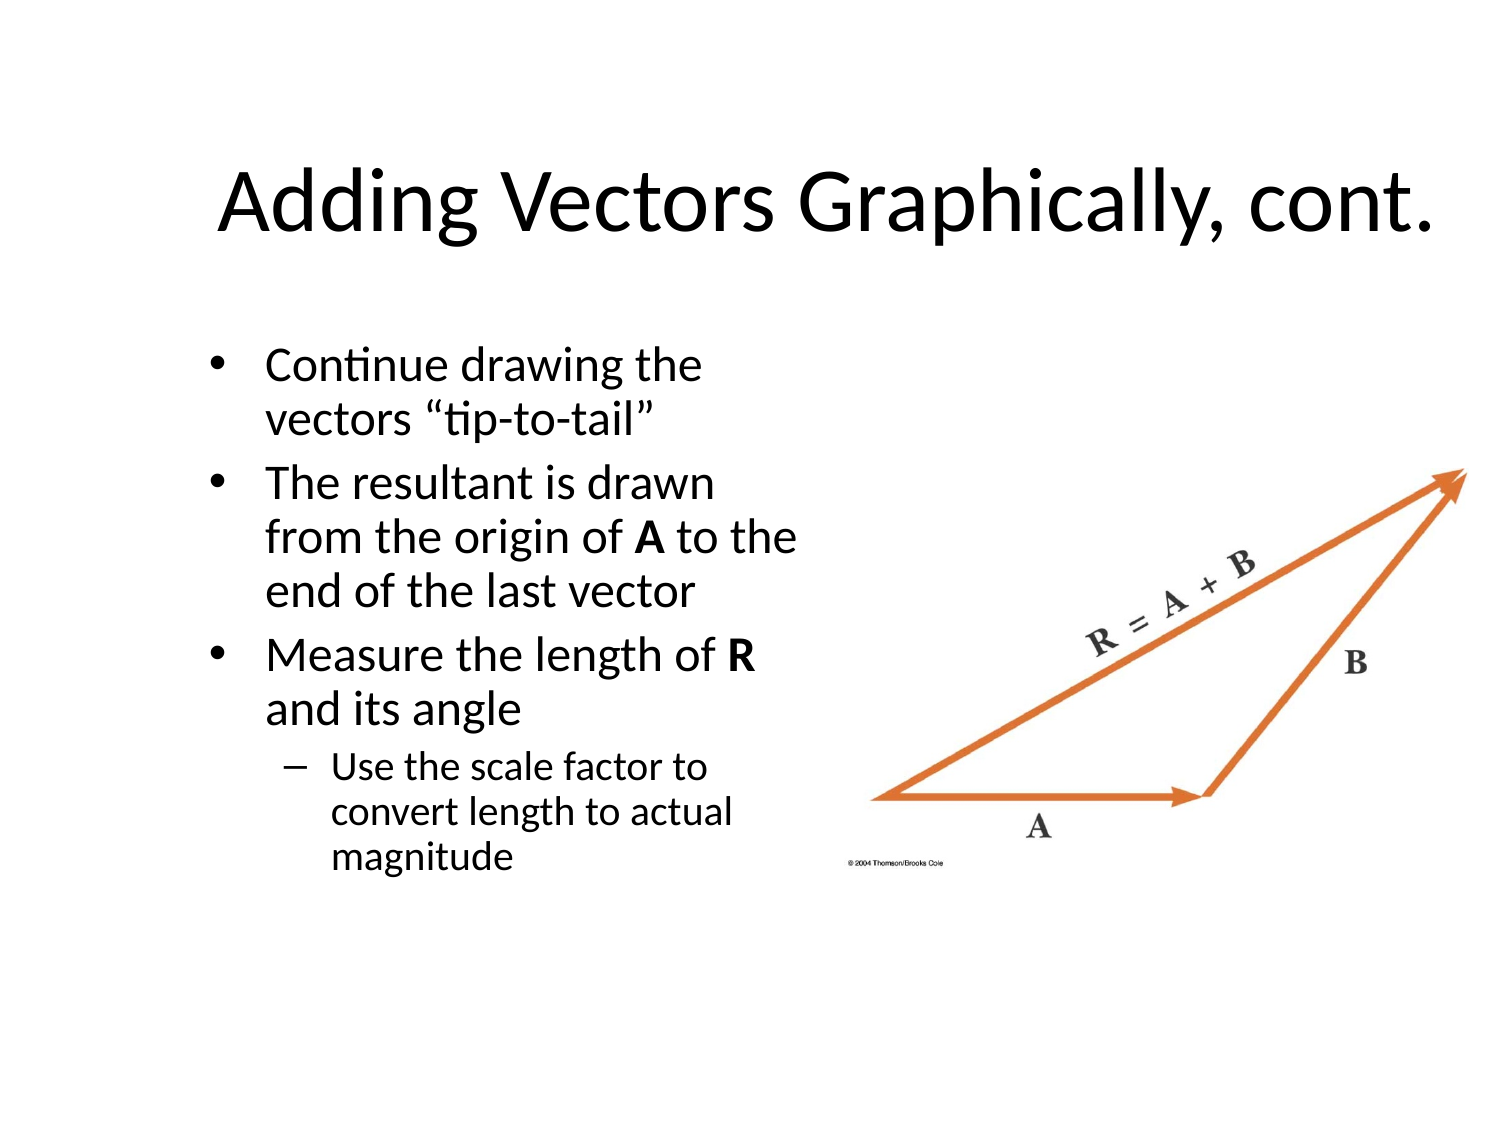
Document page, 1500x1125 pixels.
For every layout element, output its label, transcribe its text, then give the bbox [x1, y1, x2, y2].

list Continue drawing the vectors “tip-to-tail” The resultant is drawn from the origin of A to the end of the last vector Measure the length of R and its angle Use the scale factor to convert length to actual magnitude [193, 331, 819, 1006]
title Adding Vectors Graphically, cont. [188, 101, 1468, 289]
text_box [843, 468, 1470, 869]
